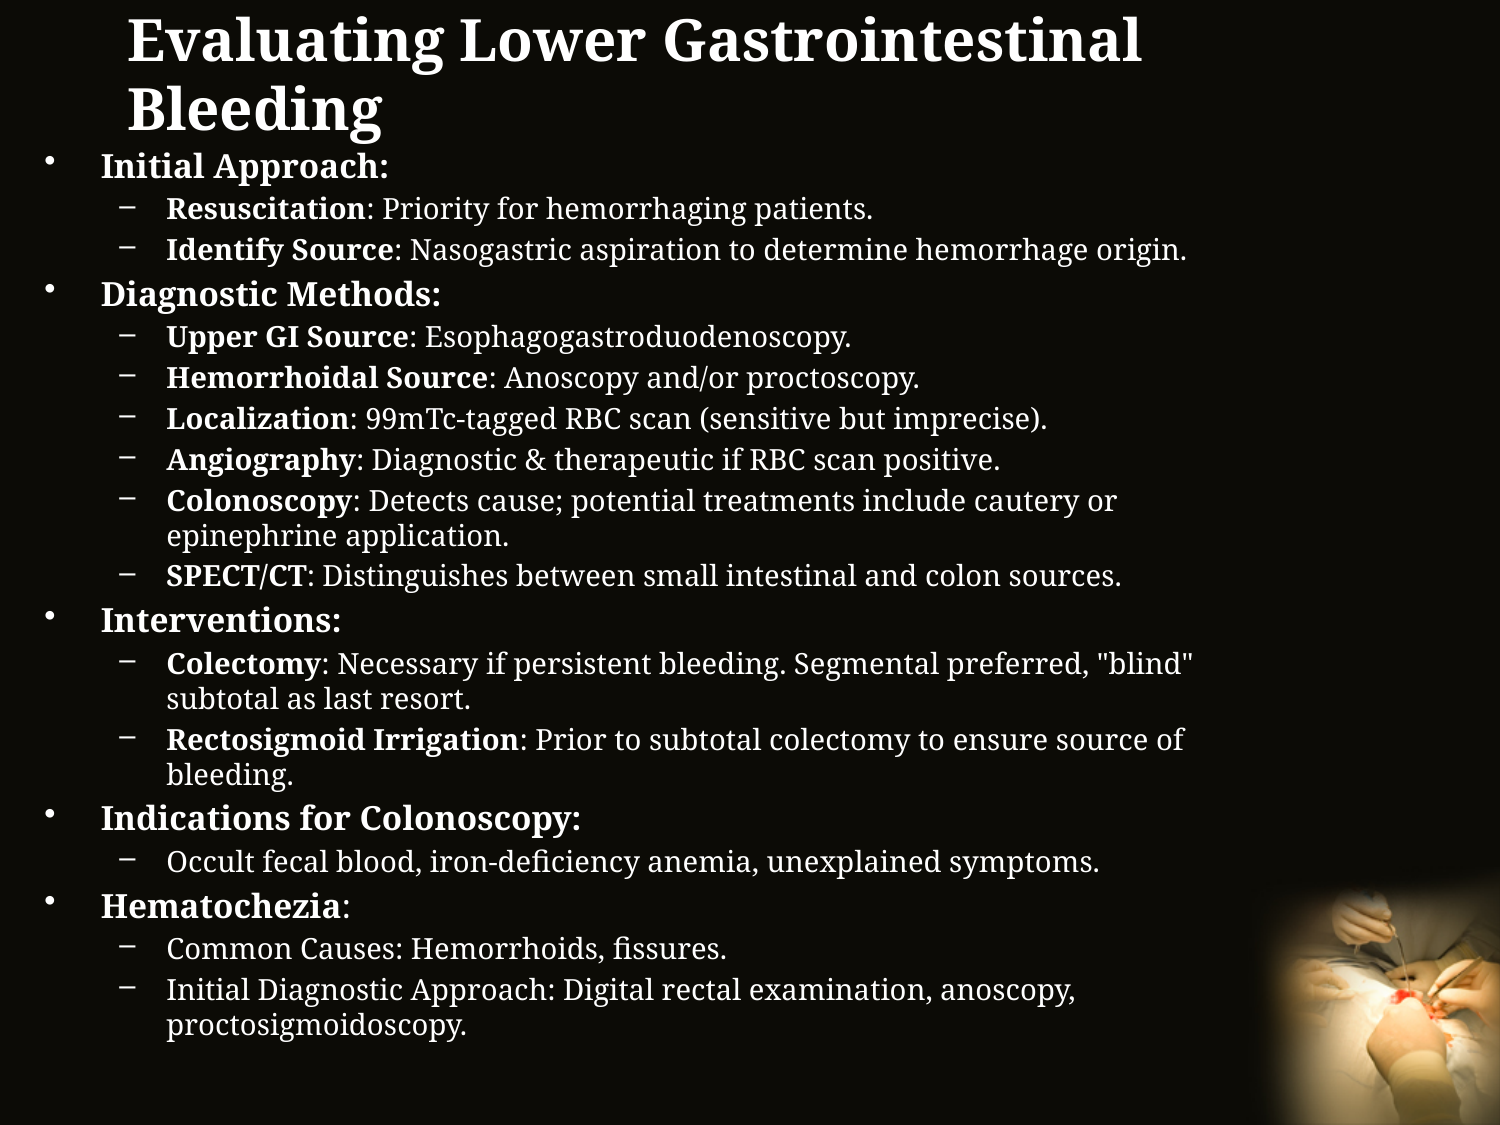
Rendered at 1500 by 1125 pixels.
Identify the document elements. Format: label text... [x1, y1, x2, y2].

list Initial Approach: Resuscitation: Priority for hemorrhaging patients. Identify Source: Nasogastric aspiration to determine hemorrhage origin. Diagnostic Methods: Upper GI Source: Esophagogastroduodenoscopy. Hemorrhoidal Source: Anoscopy and/or proctoscopy. Localization: 99mTc-tagged RBC scan (sensitive but imprecise). Angiography: Diagnostic & therapeutic if RBC scan positive. Colonoscopy: Detects cause; potential treatments include cautery or epinephrine application. SPECT/CT: Distinguishes between small intestinal and colon sources. Interventions: Colectomy: Necessary if persistent bleeding. Segmental preferred, "blind" subtotal as last resort. Rectosigmoid Irrigation: Prior to subtotal colectomy to ensure source of bleeding. Indications for Colonoscopy: Occult fecal blood, iron-deficiency anemia, unexplained symptoms. Hematochezia: Common Causes: Hemorrhoids, fissures. Initial Diagnostic Approach: Digital rectal examination, anoscopy, proctosigmoidoscopy. [29, 136, 1259, 1012]
title Evaluating Lower Gastrointestinal Bleeding [111, 30, 1282, 115]
picture [0, 0, 1500, 1125]
